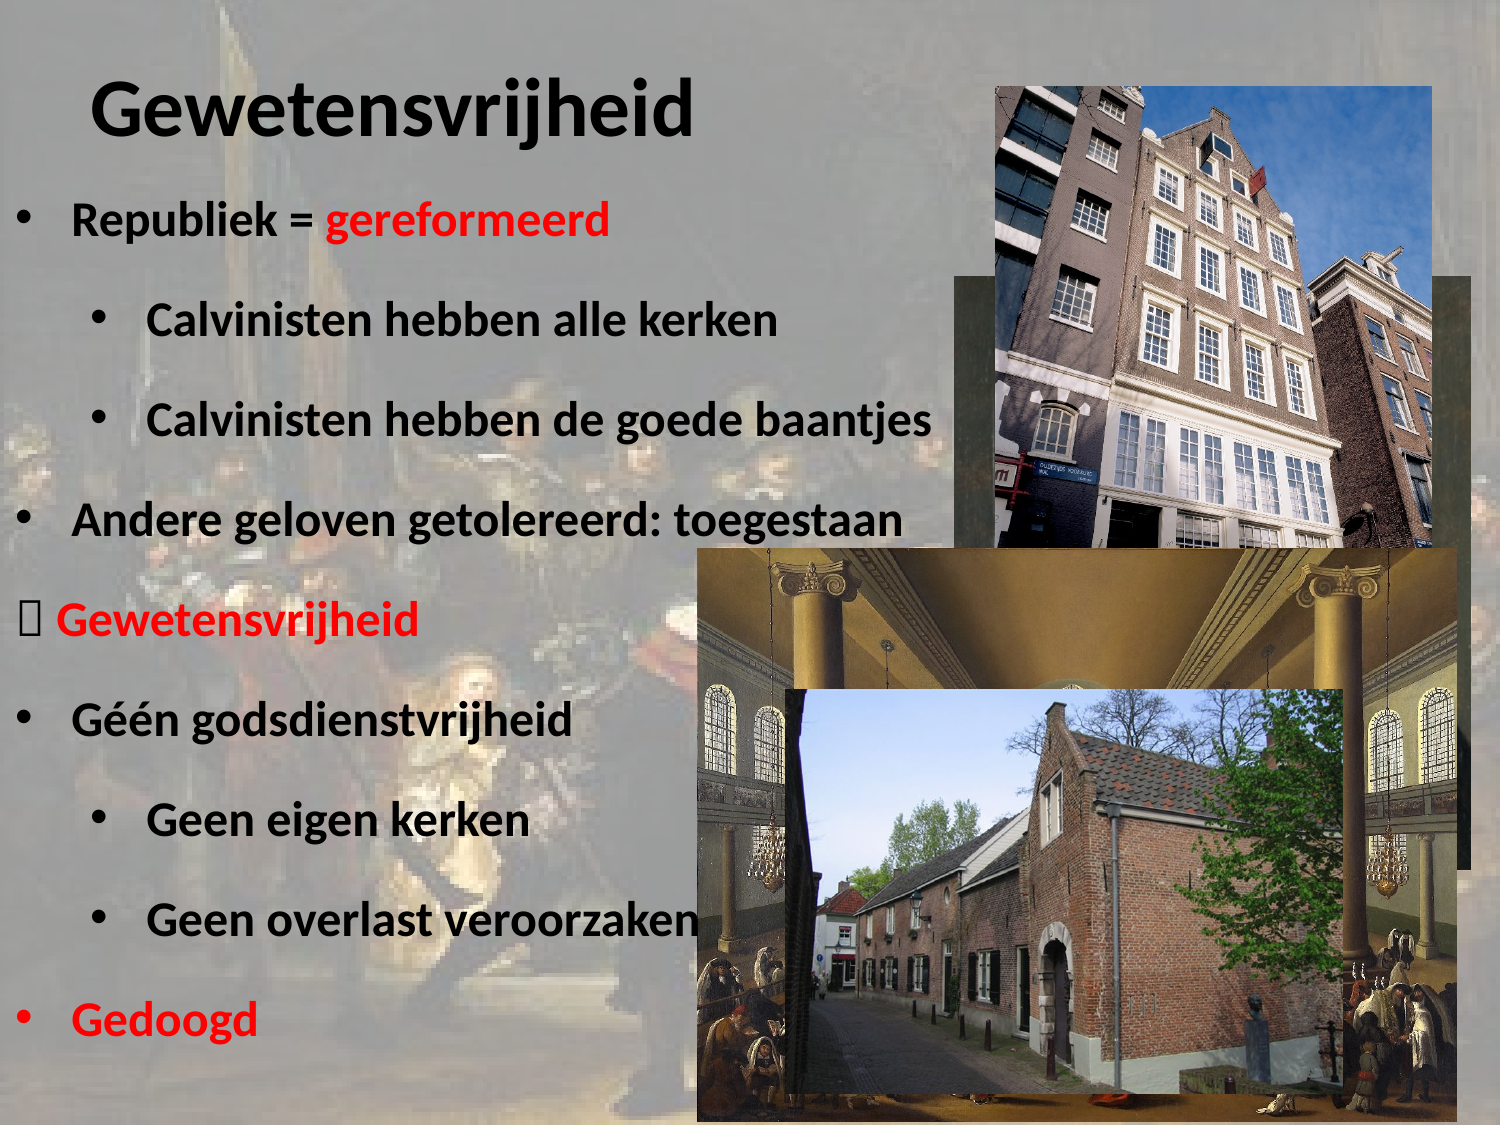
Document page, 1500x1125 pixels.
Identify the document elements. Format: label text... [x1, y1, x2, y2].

title Gewetensvrijheid [75, 44, 1329, 149]
list Republiek = gereformeerd Calvinisten hebben alle kerken Calvinisten hebben de goede baantjes Andere geloven getolereerd: toegestaan  Gewetensvrijheid Géén godsdienstvrijheid Geen eigen kerken Geen overlast veroorzaken Gedoogd [0, 149, 990, 1059]
picture [697, 85, 1471, 1122]
